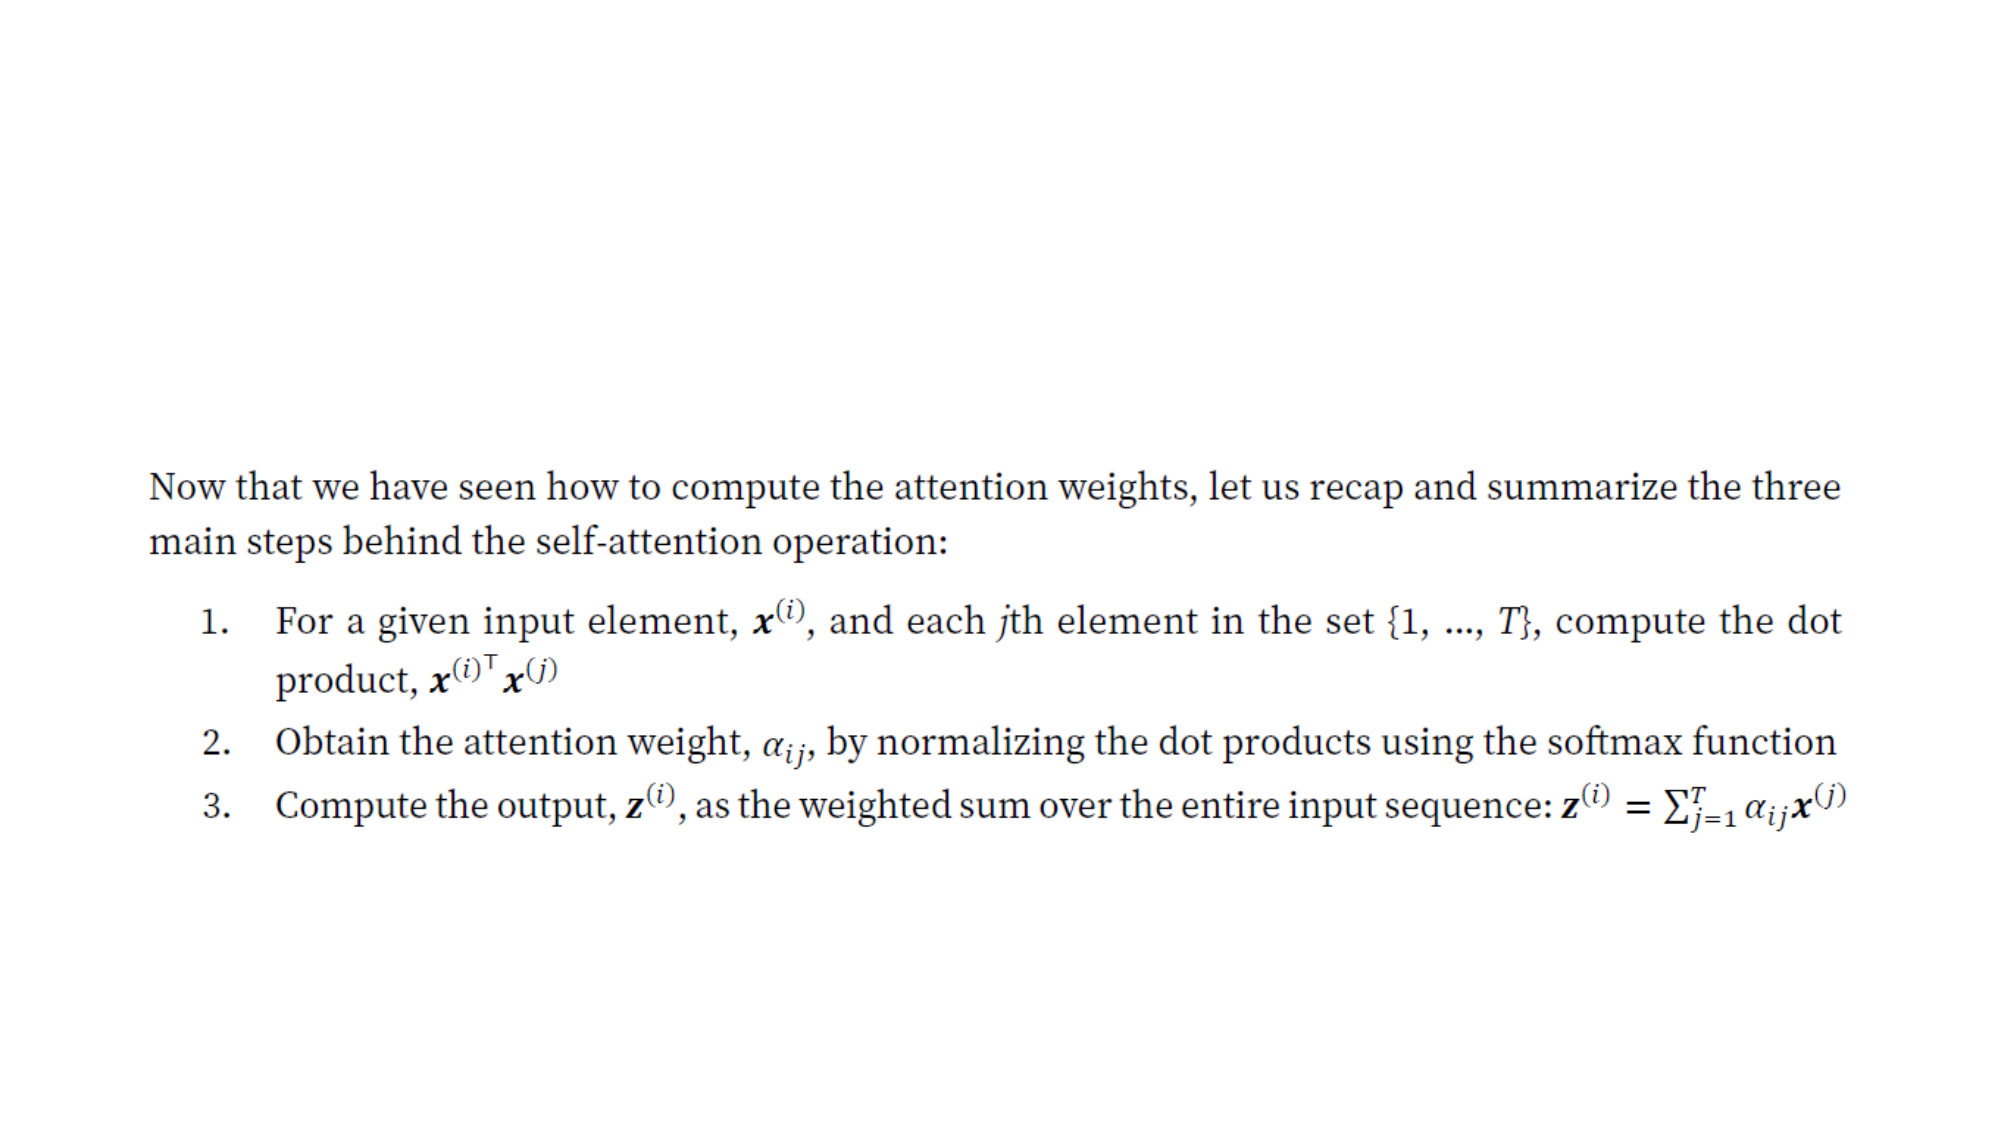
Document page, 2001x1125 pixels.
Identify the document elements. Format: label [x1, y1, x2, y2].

list [137, 457, 1863, 855]
